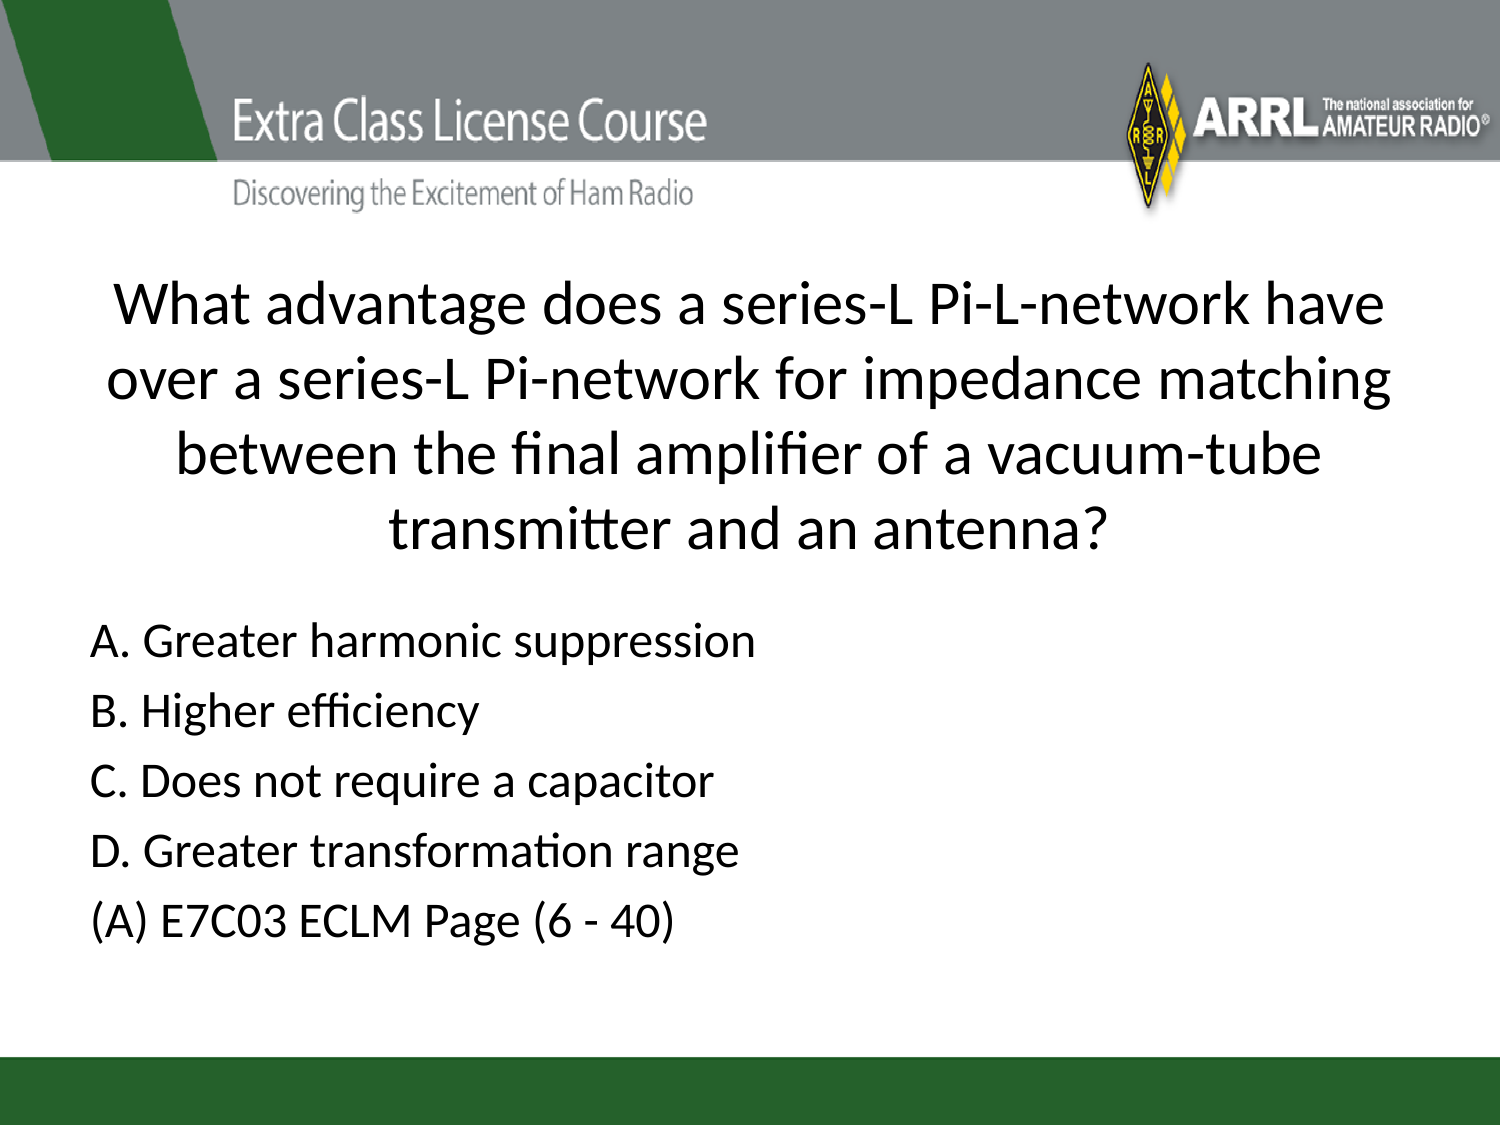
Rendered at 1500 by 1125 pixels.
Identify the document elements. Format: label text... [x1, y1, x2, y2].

title What advantage does a series-L Pi-L-network have over a series-L Pi-network for impedance matching between the final amplifier of a vacuum-tube transmitter and an antenna? [75, 254, 1425, 435]
list A. Greater harmonic suppression B. Higher efficiency C. Does not require a capacitor D. Greater transformation range (A) E7C03 ECLM Page (6 - 40) [75, 600, 1425, 988]
picture [0, 0, 1500, 1125]
